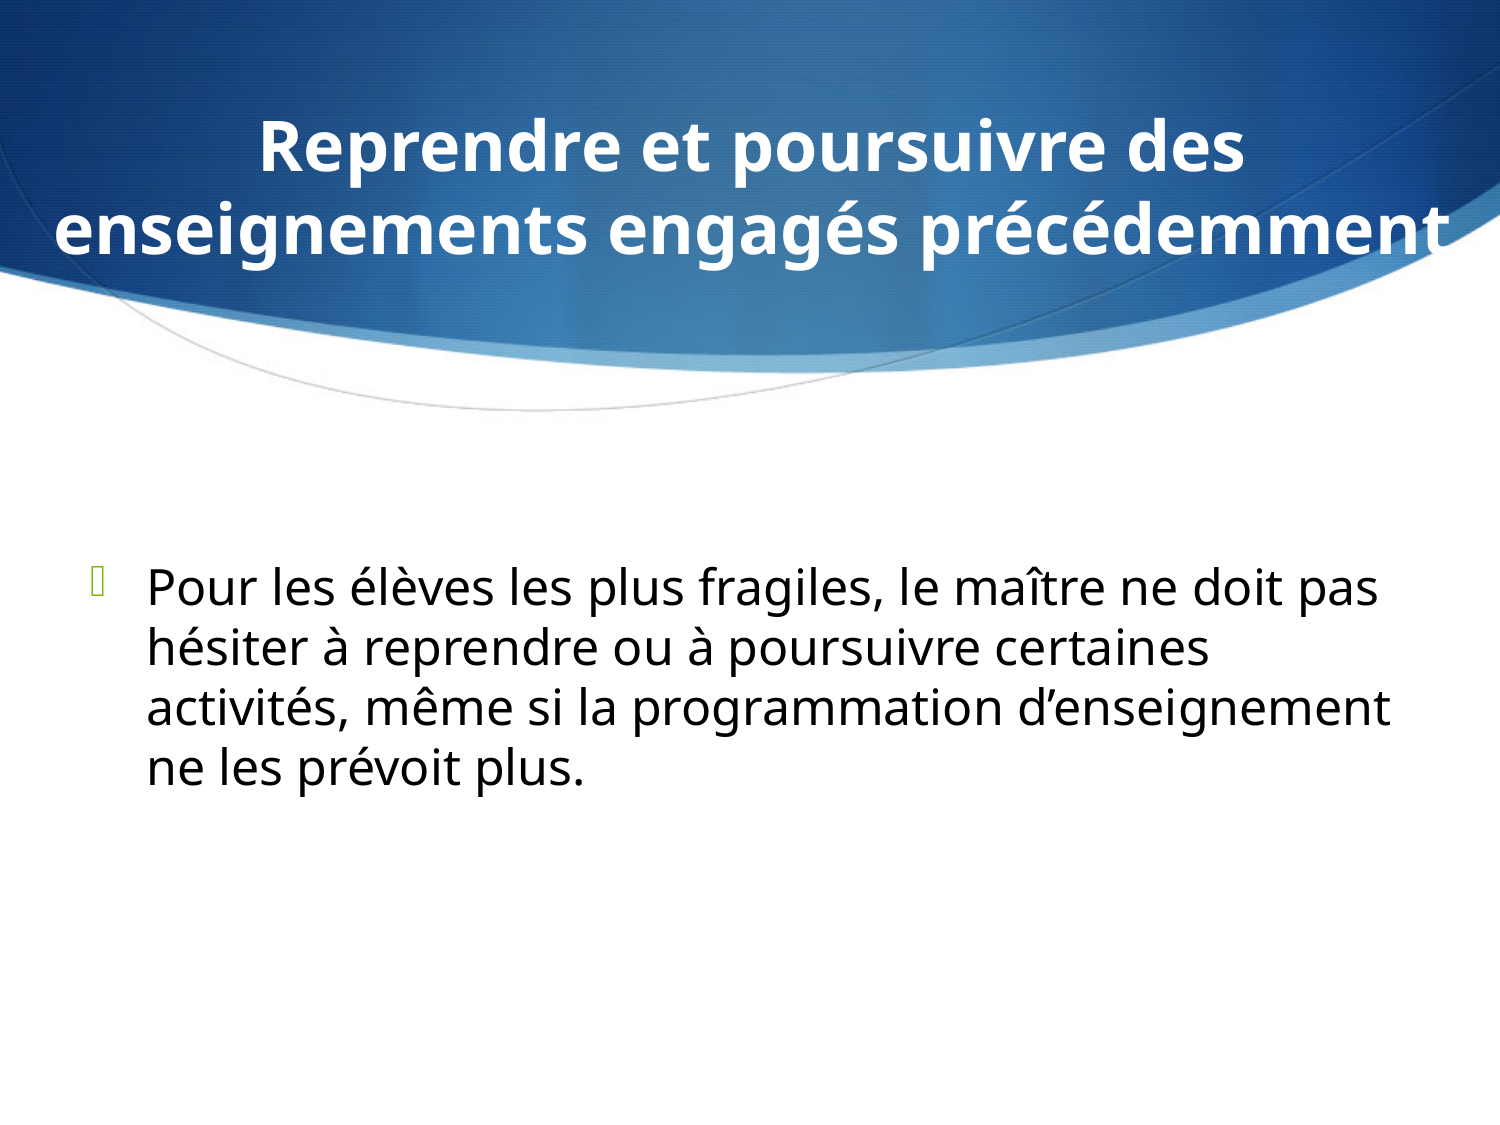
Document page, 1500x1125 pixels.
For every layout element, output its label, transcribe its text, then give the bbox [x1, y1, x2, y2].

title Reprendre et poursuivre des enseignements engagés précédemment [34, 91, 1471, 279]
list Pour les élèves les plus fragiles, le maître ne doit pas hésiter à reprendre ou à poursuivre certaines activités, même si la programmation d’enseignement ne les prévoit plus. [75, 548, 1425, 880]
picture [0, 0, 1500, 1125]
